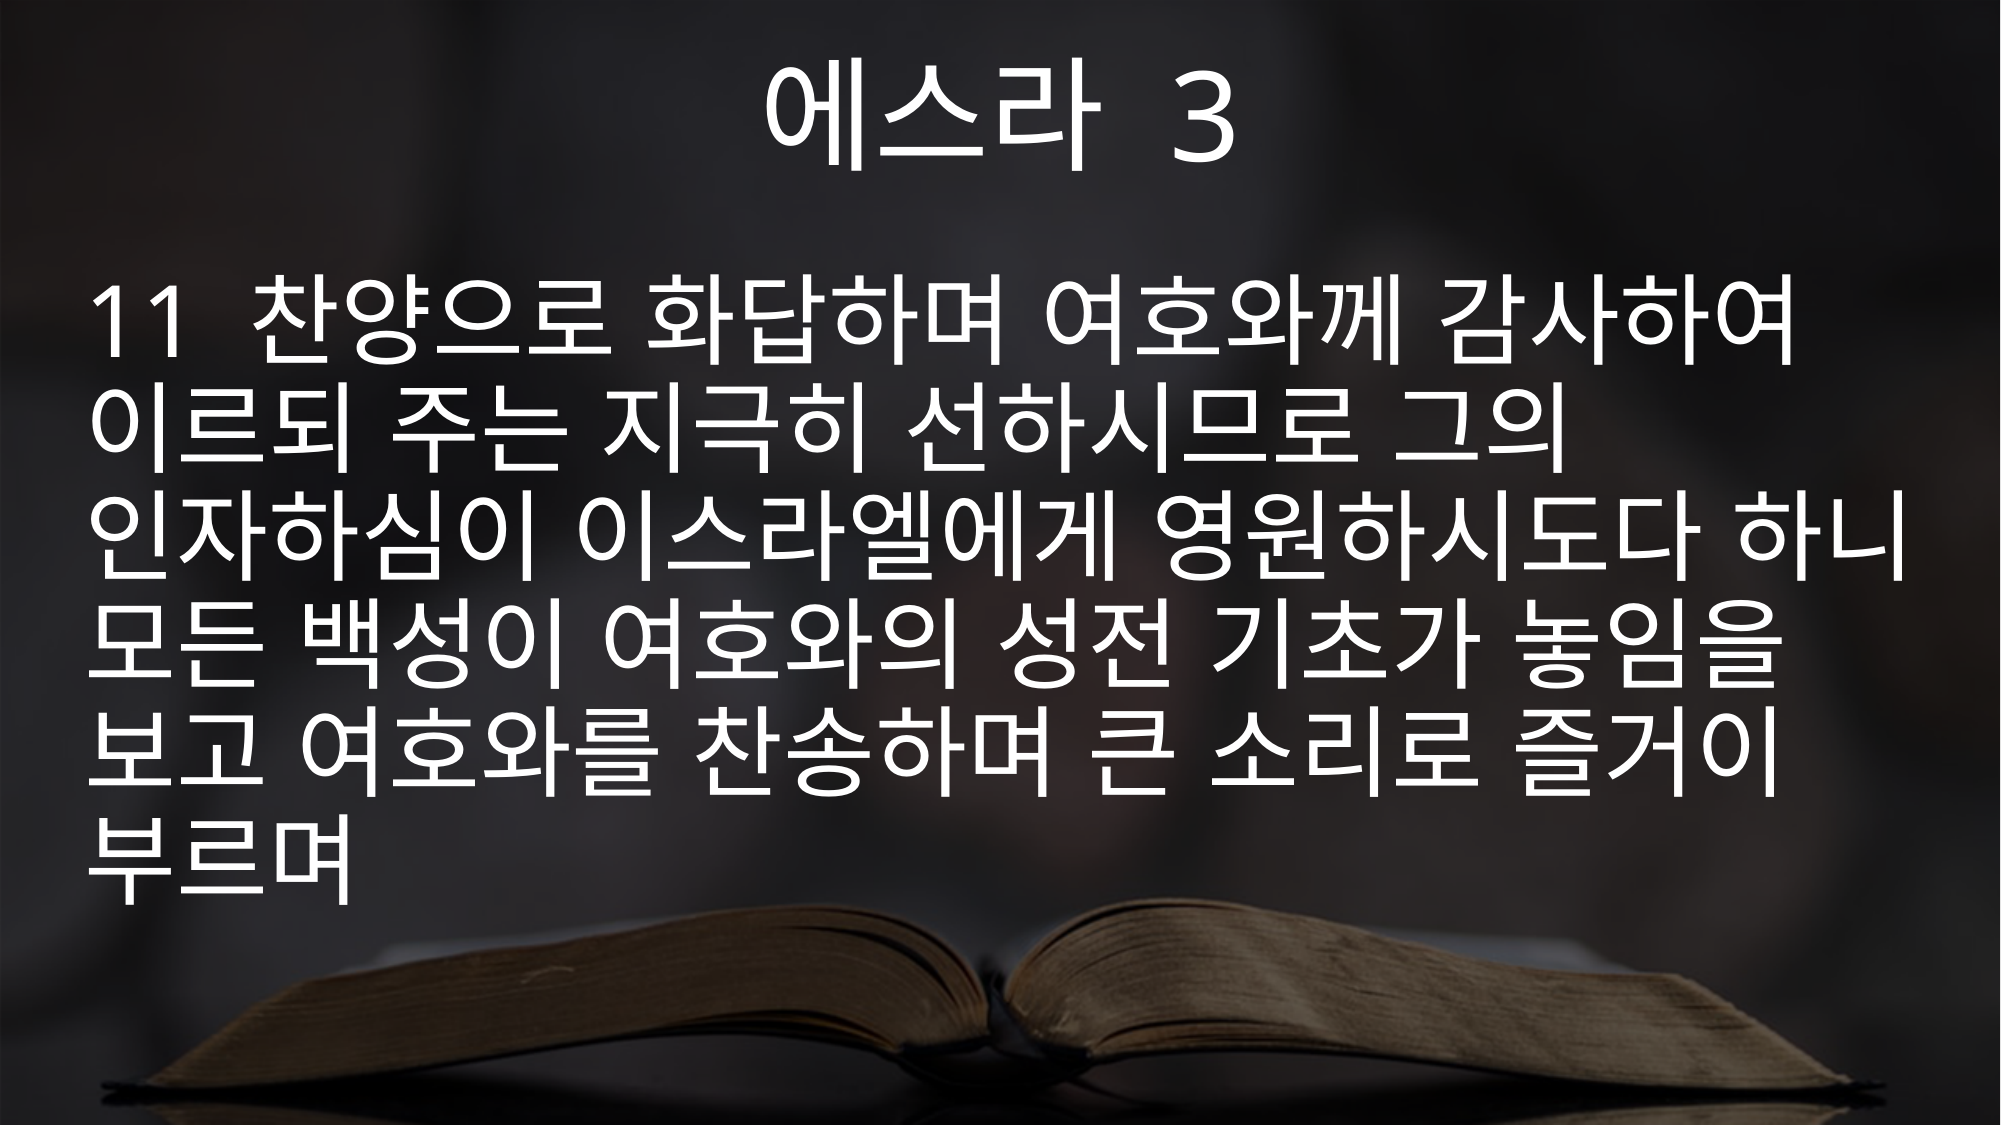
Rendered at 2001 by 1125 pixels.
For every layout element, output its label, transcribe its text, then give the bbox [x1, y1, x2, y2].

footer 에스라 3 [0, 32, 2000, 192]
list 11 찬양으로 화답하며 여호와께 감사하여 이르되 주는 지극히 선하시므로 그의 인자하심이 이스라엘에게 영원하시도다 하니 모든 백성이 여호와의 성전 기초가 놓임을 보고 여호와를 찬송하며 큰 소리로 즐거이 부르며 [69, 263, 1953, 423]
picture [0, 0, 2001, 1125]
